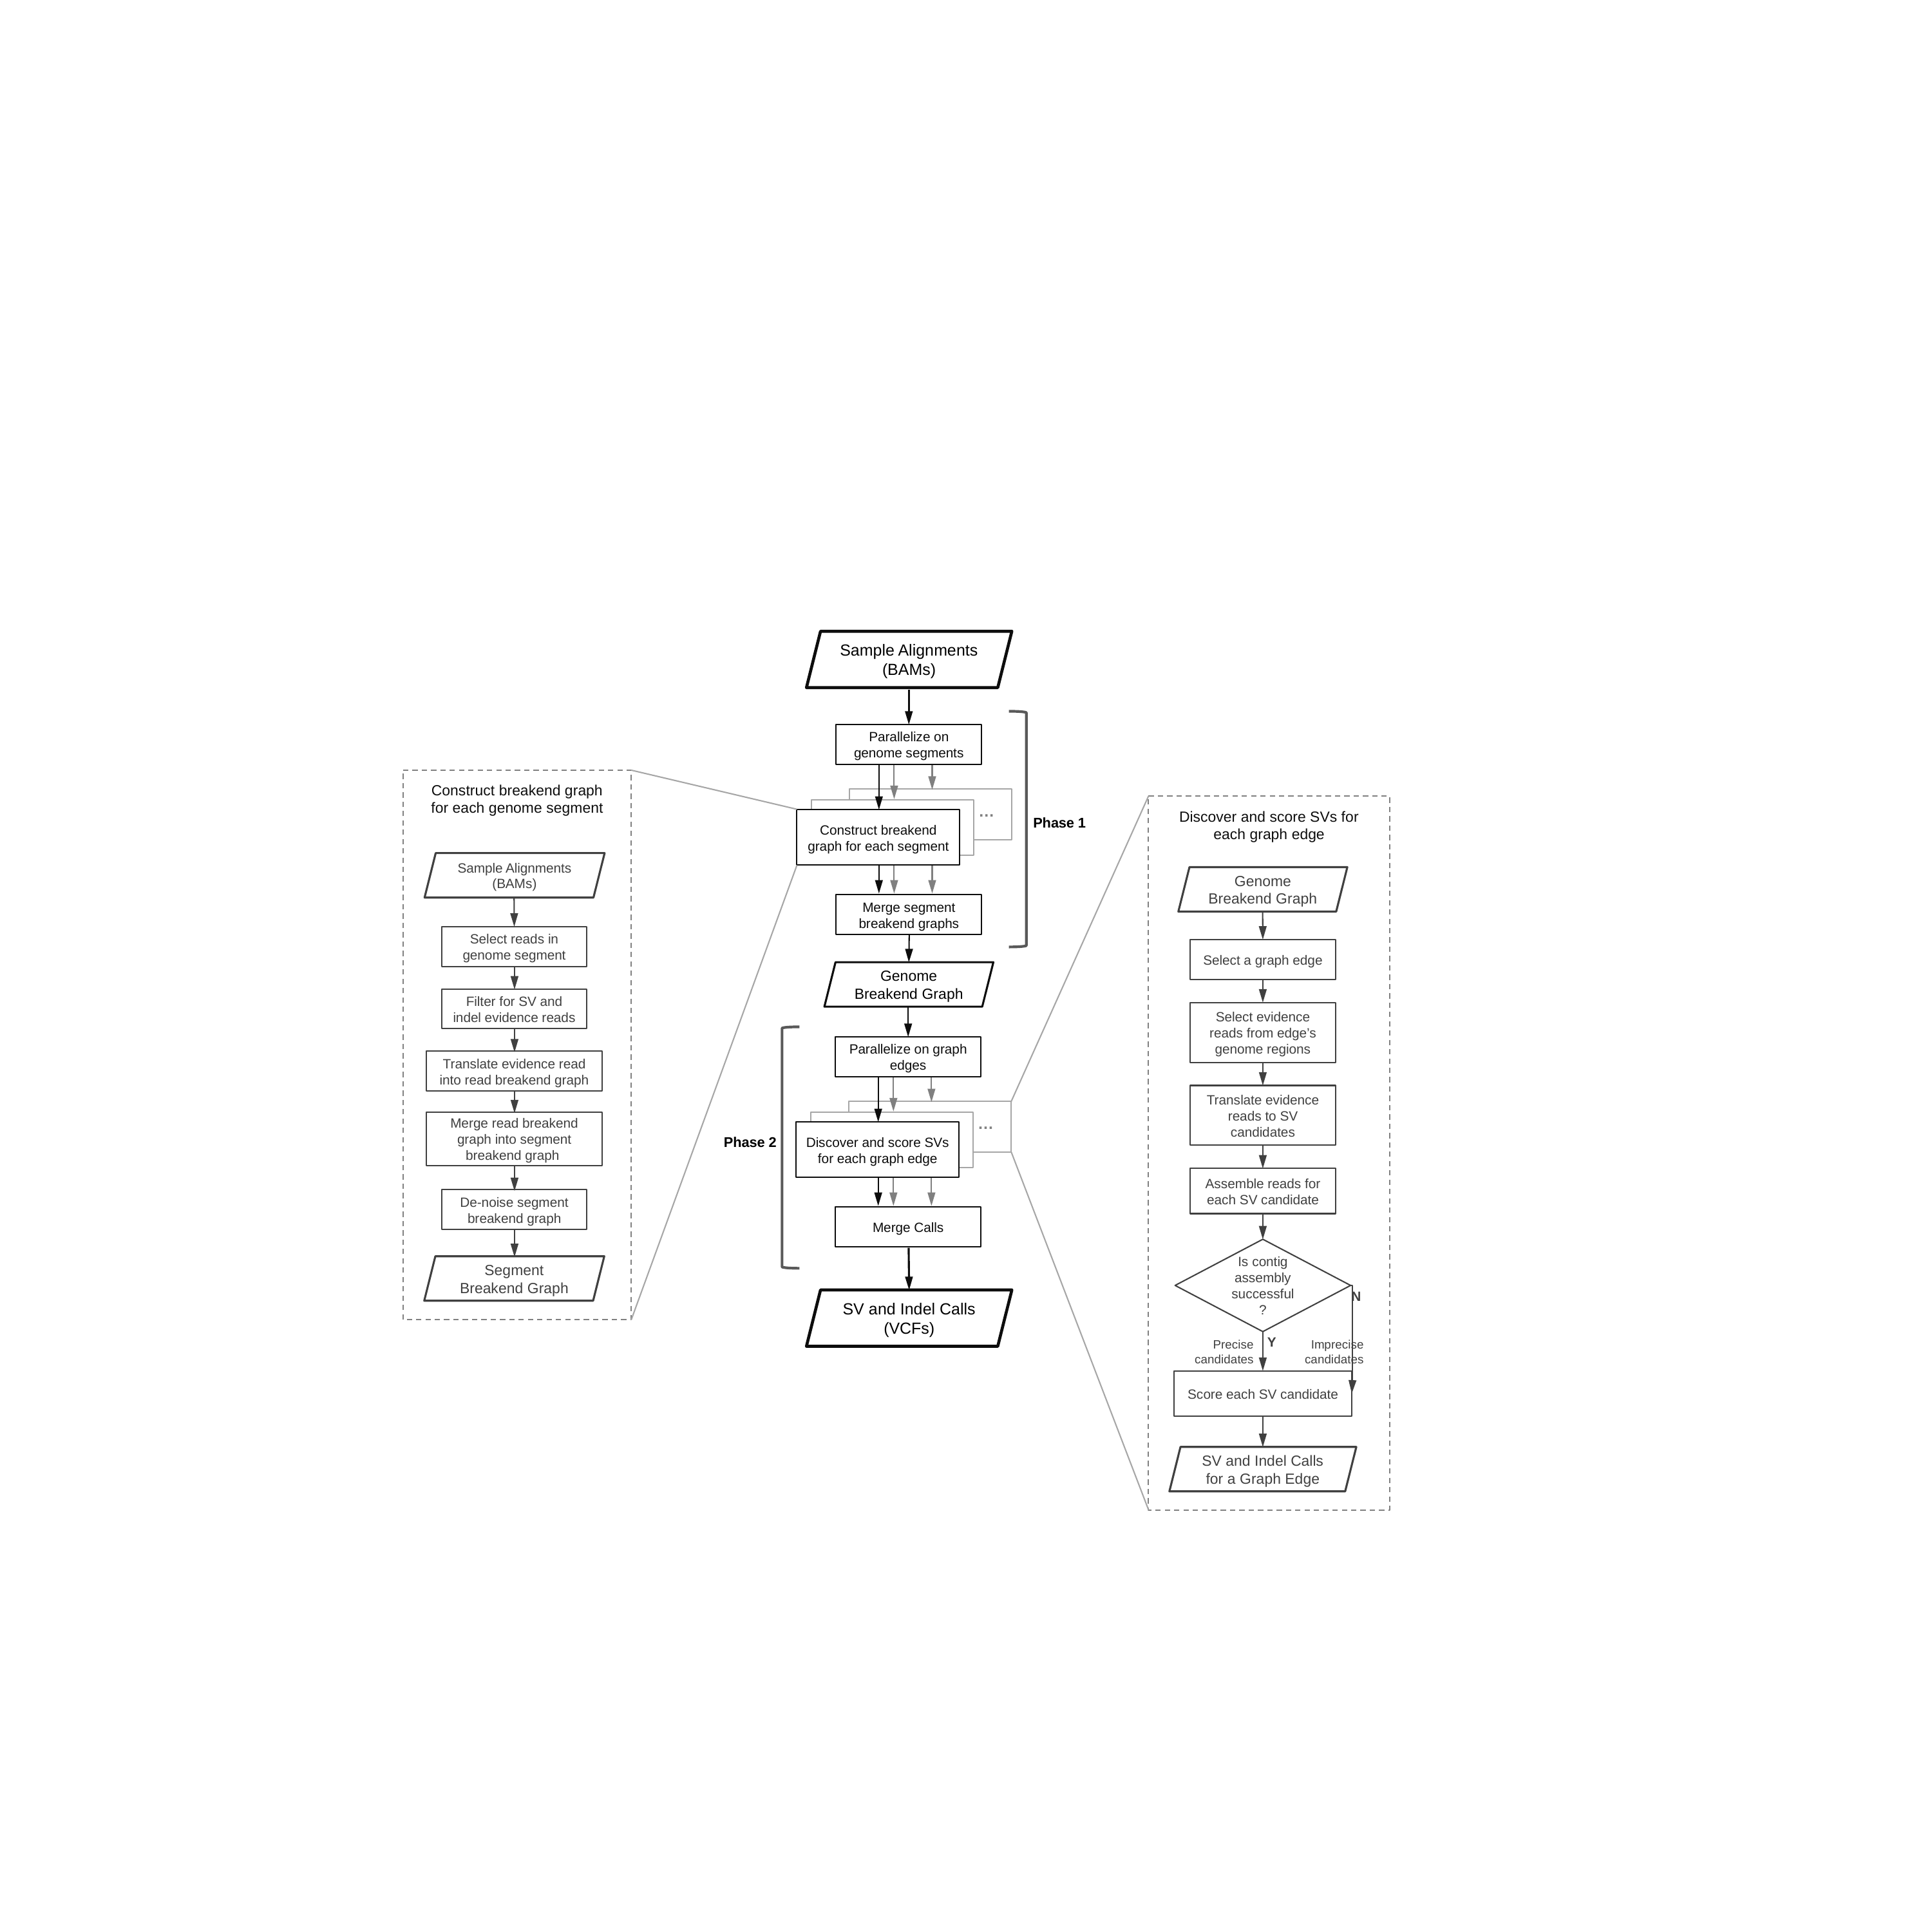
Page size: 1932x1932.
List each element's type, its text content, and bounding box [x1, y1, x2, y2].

text_box [848, 1100, 875, 1111]
text_box Construct breakend graph for each segment [795, 808, 961, 866]
text_box [896, 1100, 1012, 1153]
text_box … [968, 1108, 1004, 1137]
text_box [897, 788, 1009, 841]
text_box [848, 788, 876, 799]
text_box [810, 1111, 875, 1121]
text_box Merge segment breakend graphs [835, 893, 983, 936]
text_box [1147, 795, 1391, 1511]
text_box [882, 1100, 890, 1111]
text_box [882, 1111, 974, 1169]
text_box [1169, 867, 1374, 1492]
text_box [882, 799, 975, 857]
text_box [424, 853, 605, 1301]
text_box Construct breakend graph for each genome segment [413, 775, 621, 821]
text_box [1009, 710, 1027, 797]
text_box Genome Breakend Graph [823, 960, 995, 1009]
text_box Discover and score SVs for each graph edge [1156, 802, 1382, 848]
text_box [810, 799, 876, 808]
text_box Parallelize on graph edges [834, 1036, 982, 1078]
text_box SV and Indel Calls (VCFs) [805, 1288, 1007, 1348]
text_box Discover and score SVs for each graph edge [800, 1121, 960, 1179]
text_box Merge Calls [834, 1206, 982, 1248]
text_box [1010, 795, 1149, 1102]
text_box Sample Alignments (BAMs) [805, 630, 1014, 689]
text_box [1010, 1151, 1149, 1510]
text_box [882, 788, 891, 799]
text_box [402, 769, 632, 1321]
text_box … [969, 796, 1005, 825]
text_box Parallelize on genome segments [835, 723, 983, 766]
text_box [630, 770, 797, 810]
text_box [630, 865, 797, 1320]
